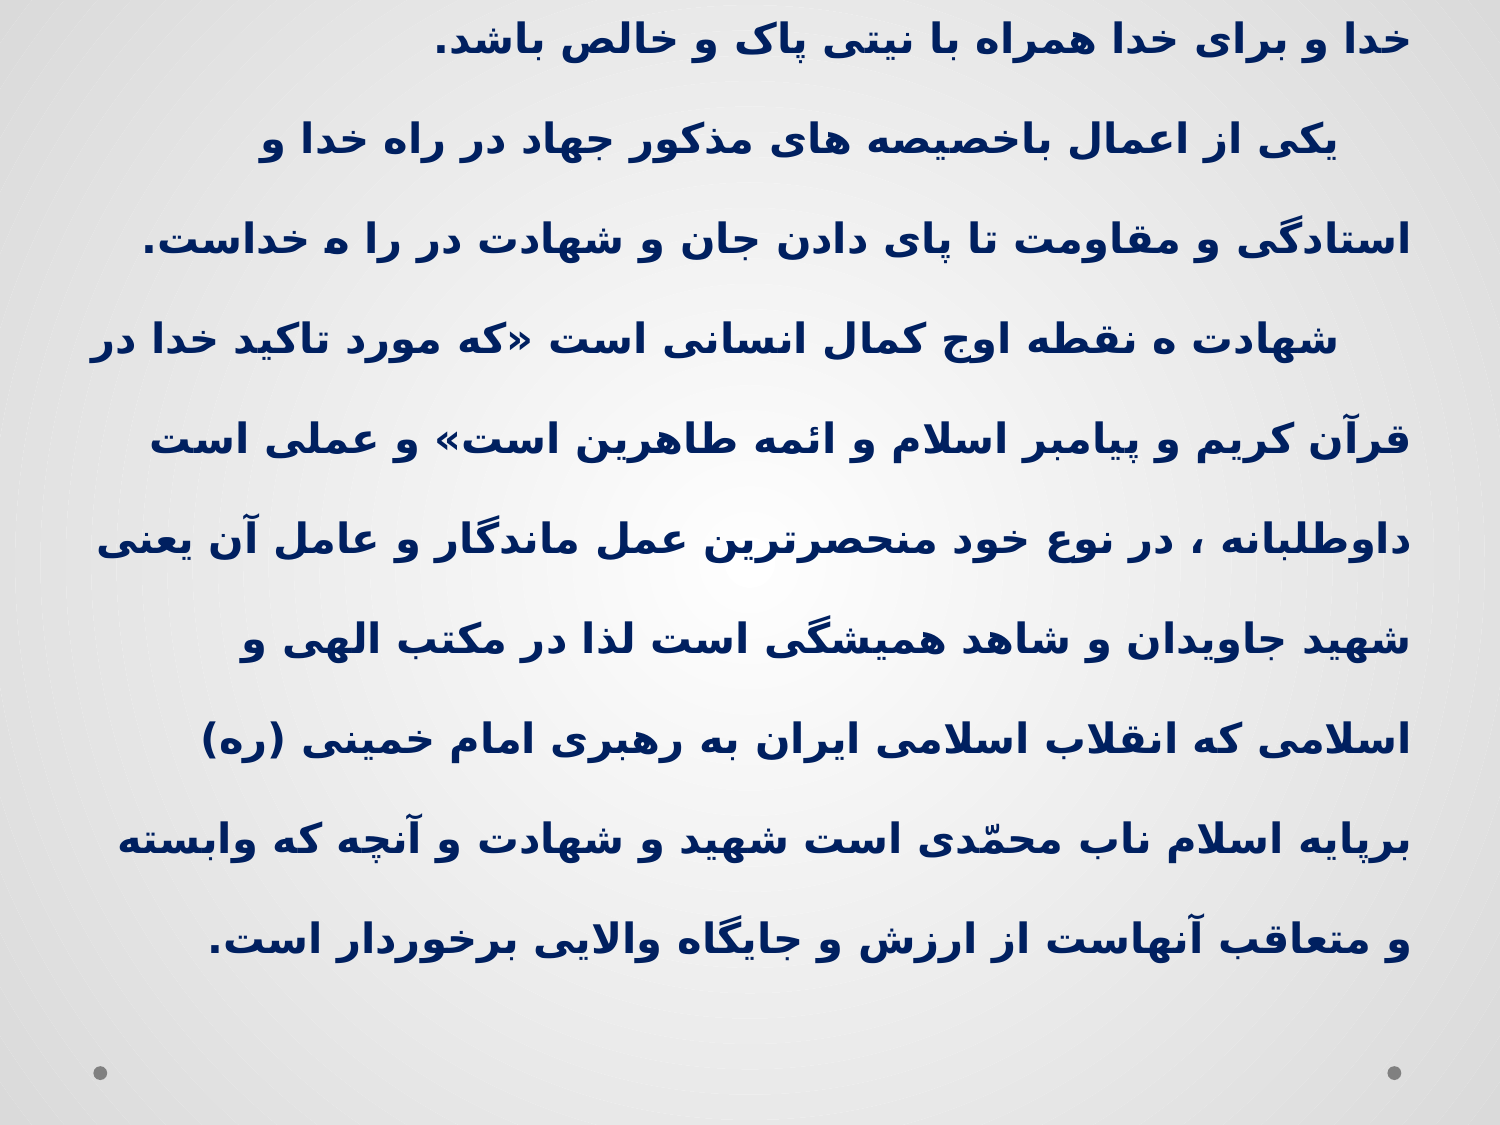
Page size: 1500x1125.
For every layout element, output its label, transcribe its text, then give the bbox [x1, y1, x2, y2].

title درمکتب اسلام عمل ماندگار و با ارزش عملی است که در راه خدا و برای خدا همراه با نیتی پاک و خالص باشد. یکی از اعمال باخصیصه های مذکور جهاد در راه خدا و استادگی و مقاومت تا پای دادن جان و شهادت در را ه خداست. شهادت ه نقطه اوج کمال انسانی است «که مورد تاکید خدا در قرآن کریم و پیامبر اسلام و ائمه طاهرین است» و عملی است داوطلبانه ، در نوع خود منحصرترین عمل ماندگار و عامل آن یعنی شهید جاویدان و شاهد همیشگی است لذا در مکتب الهی و اسلامی که انقلاب اسلامی ایران به رهبری امام خمینی (ره) برپایه اسلام ناب محمّدی است شهید و شهادت و آنچه که وابسته و متعاقب آنهاست از ارزش و جایگاه والایی برخوردار است. [64, 172, 1428, 1125]
